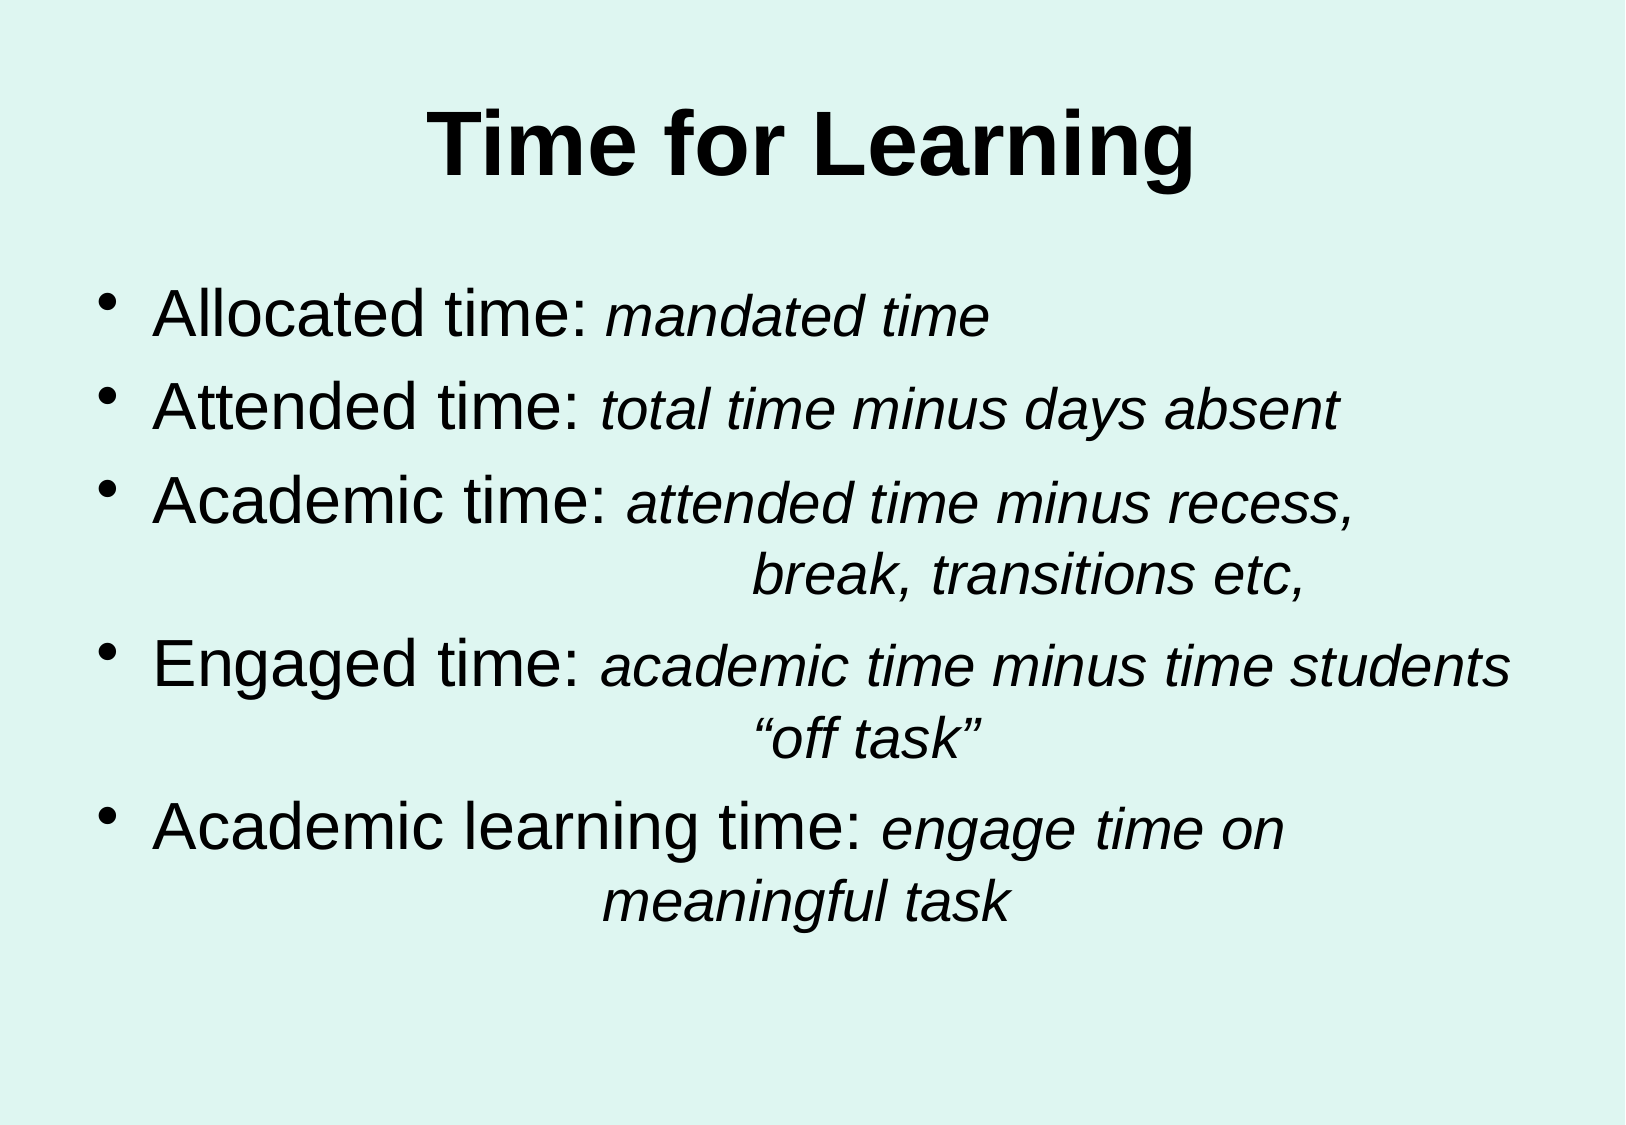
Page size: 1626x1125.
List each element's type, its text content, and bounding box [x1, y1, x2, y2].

list Allocated time: mandated time Attended time: total time minus days absent Academic time: attended time minus recess, break, transitions etc, Engaged time: academic time minus time students “off task” Academic learning time: engage time on meaningful task [81, 262, 1544, 1005]
title Time for Learning [81, 45, 1544, 233]
